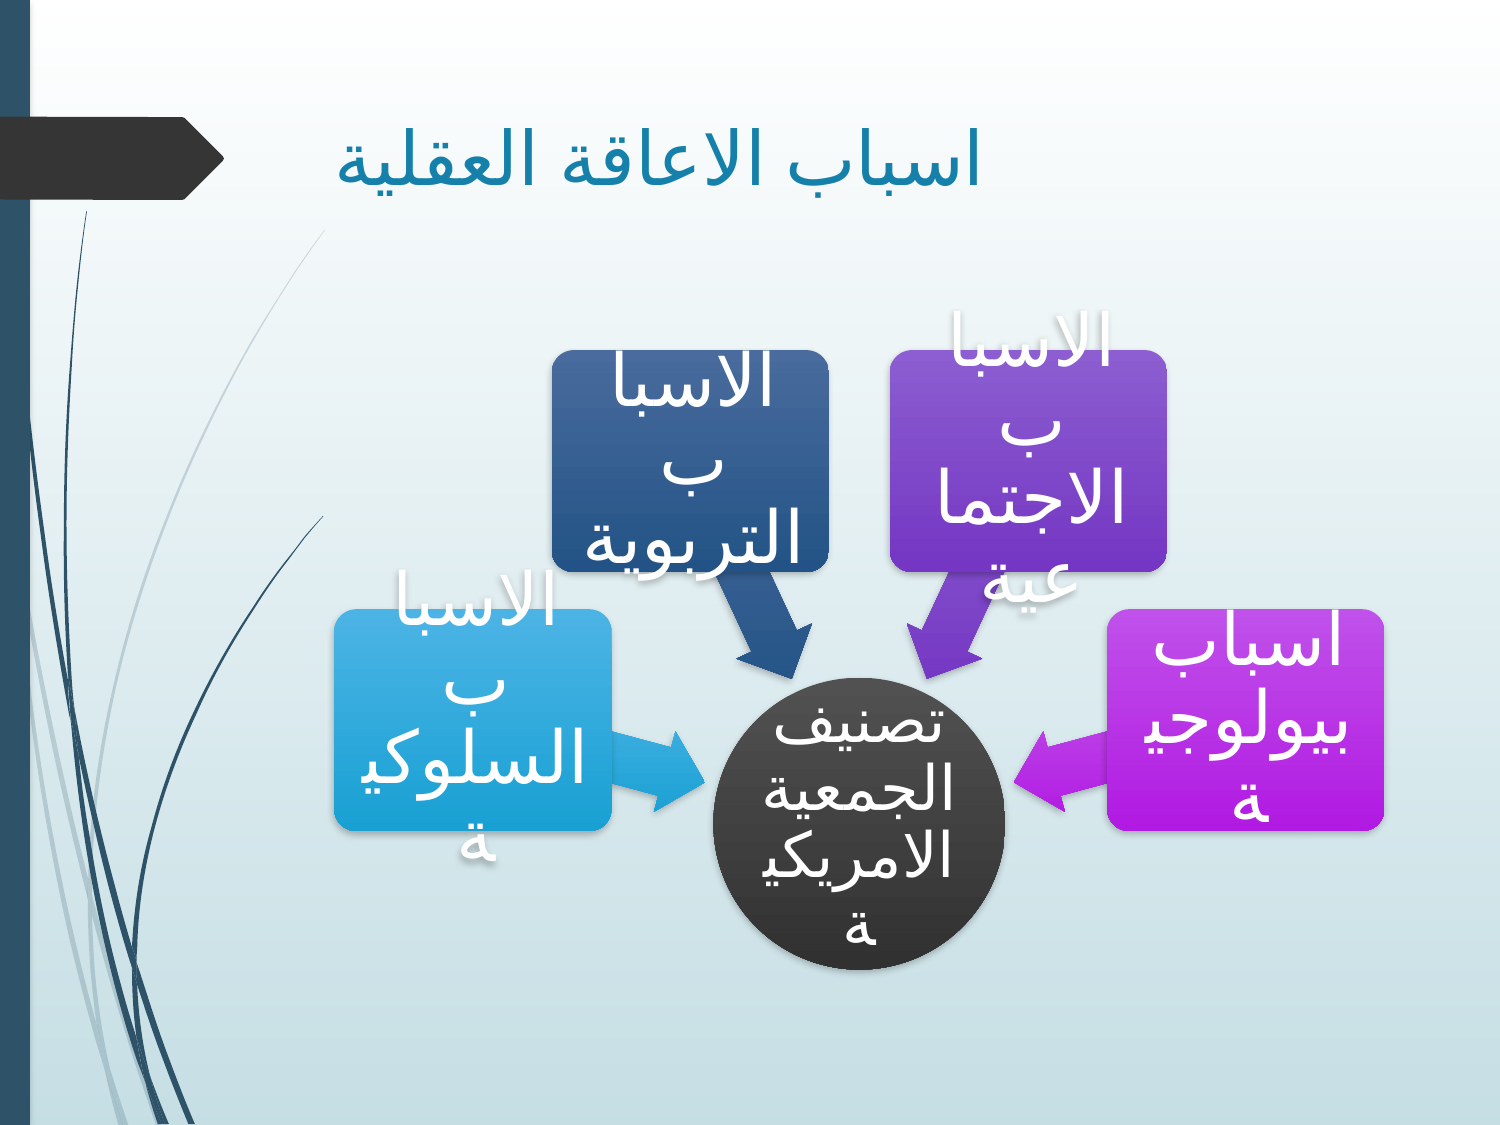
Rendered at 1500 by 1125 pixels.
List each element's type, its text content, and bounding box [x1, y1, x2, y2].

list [318, 349, 1401, 971]
title اسباب الاعاقة العقلية [319, 102, 1400, 313]
